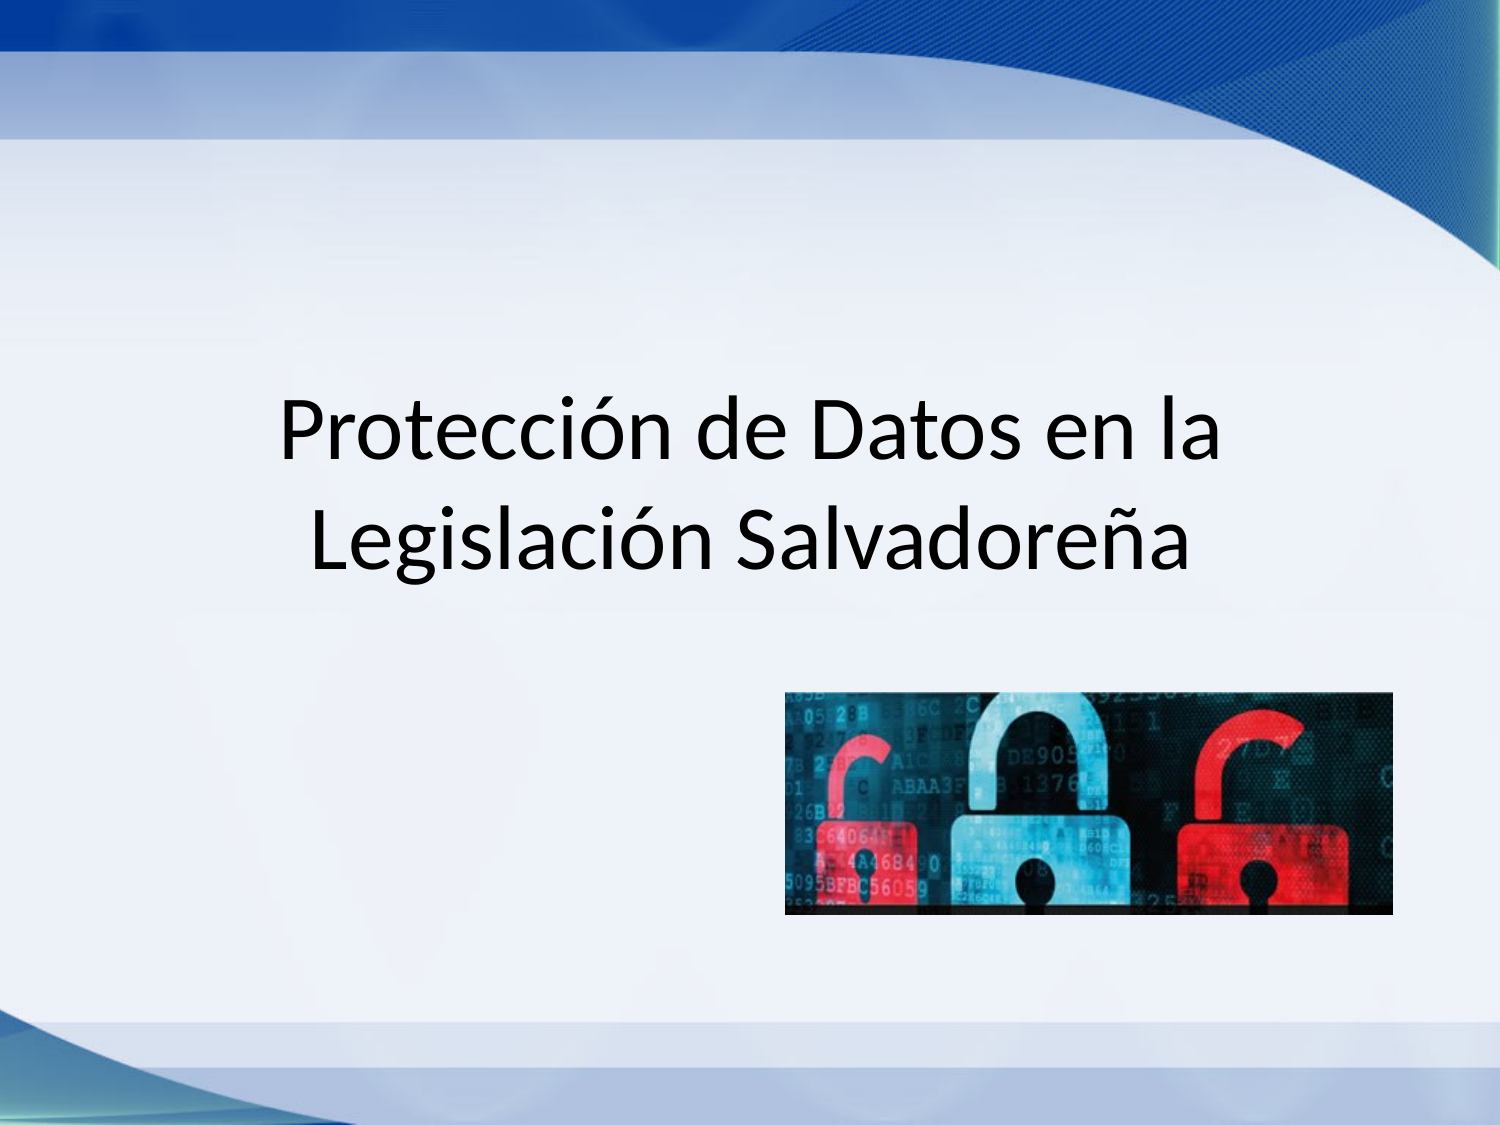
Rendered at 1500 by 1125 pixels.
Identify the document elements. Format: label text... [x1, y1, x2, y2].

picture [0, 0, 1500, 1125]
title Protección de Datos en la Legislación Salvadoreña [76, 54, 1427, 243]
